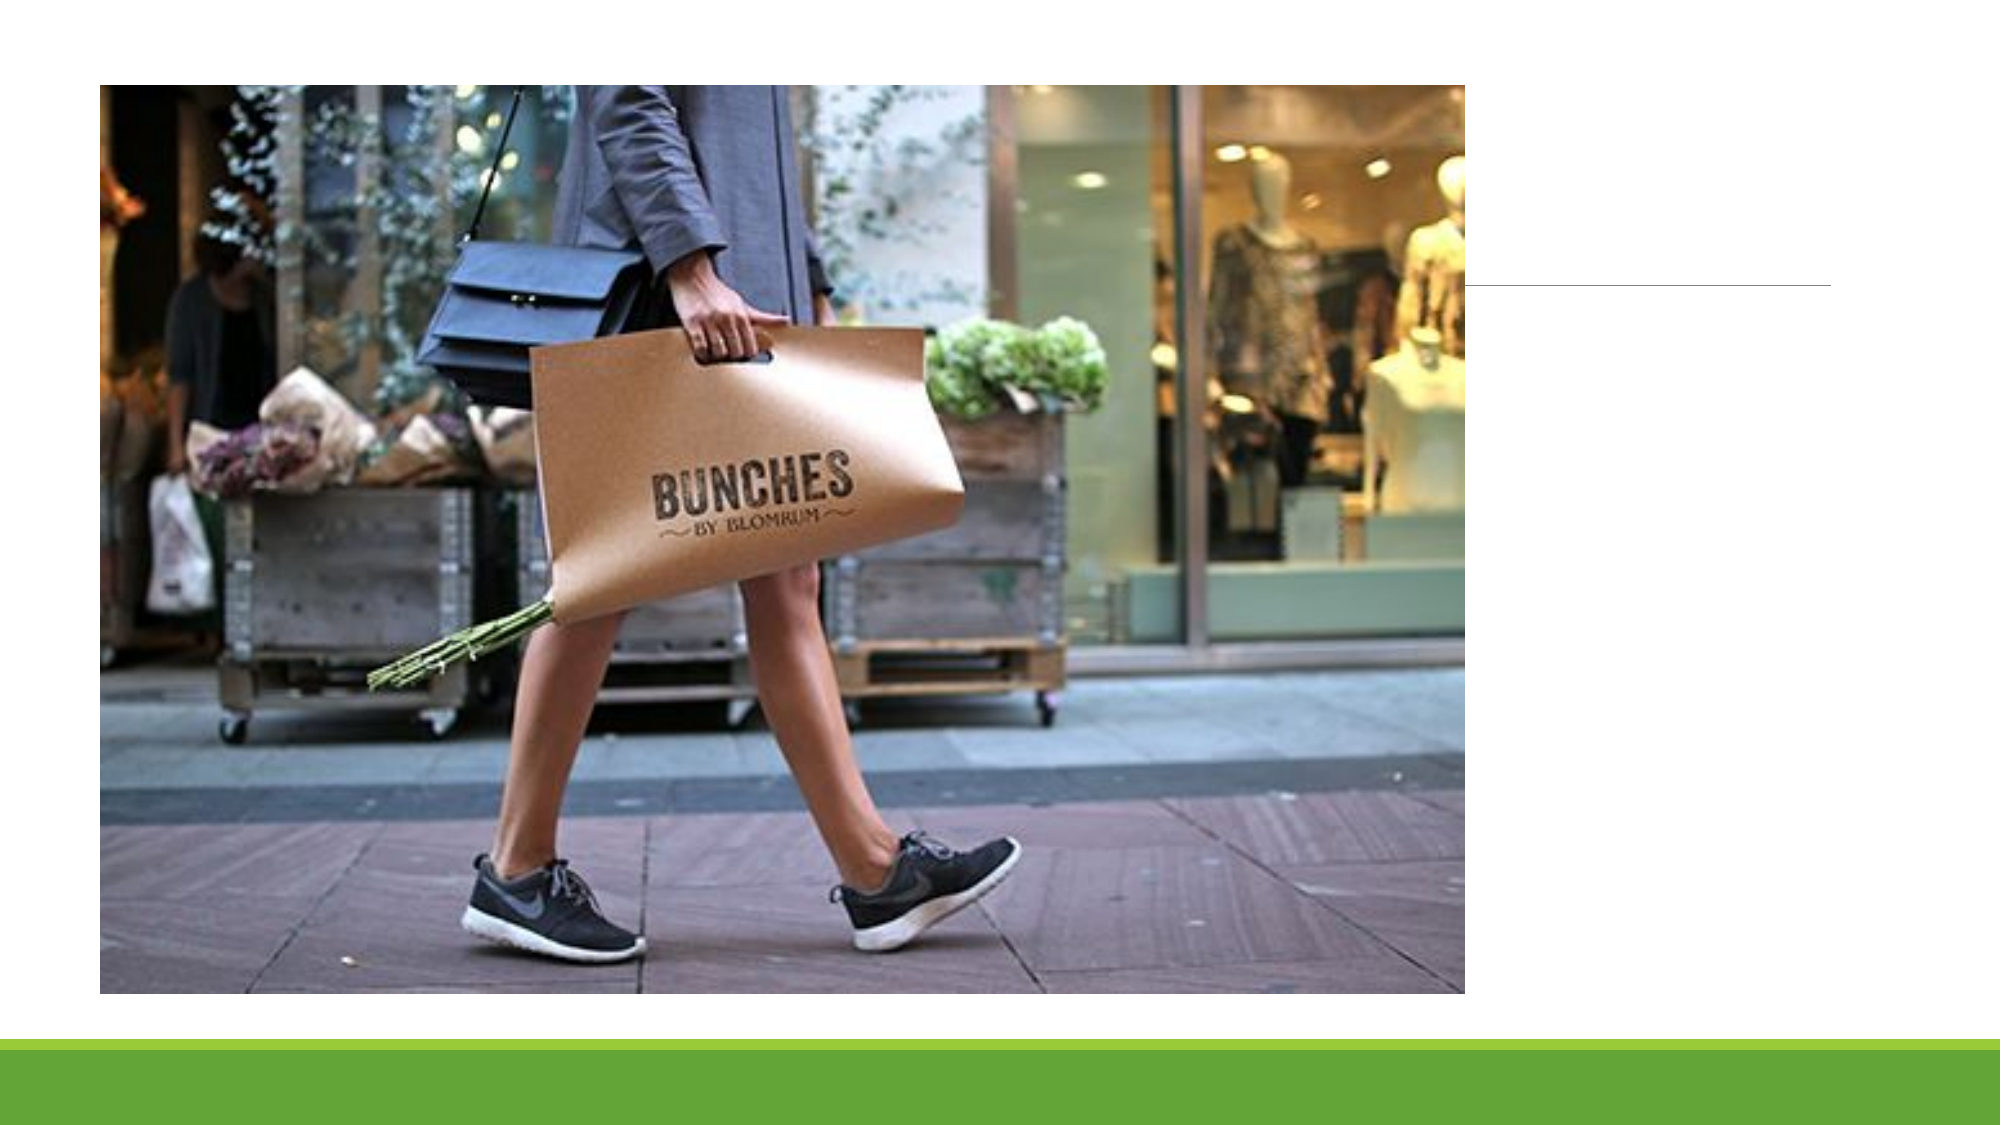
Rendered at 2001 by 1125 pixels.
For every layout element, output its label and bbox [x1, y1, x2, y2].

list [100, 84, 1465, 994]
